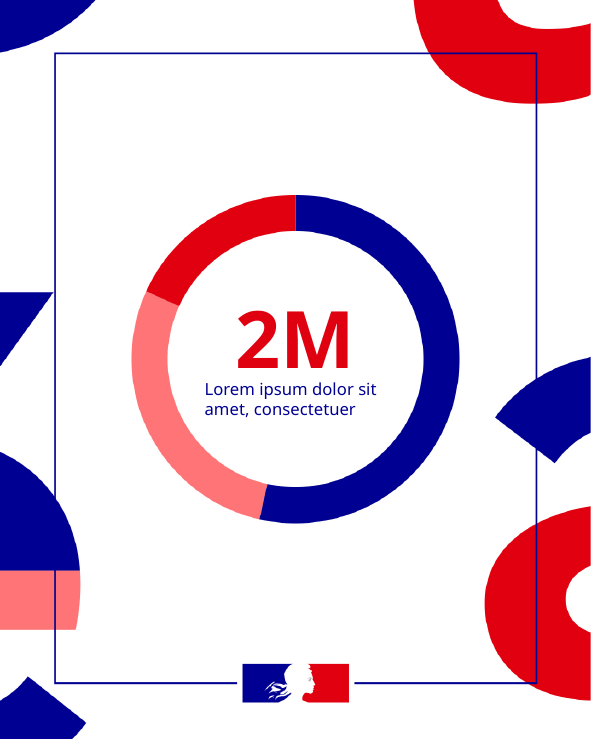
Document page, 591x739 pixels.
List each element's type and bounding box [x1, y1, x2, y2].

text_box [0, 0, 591, 739]
